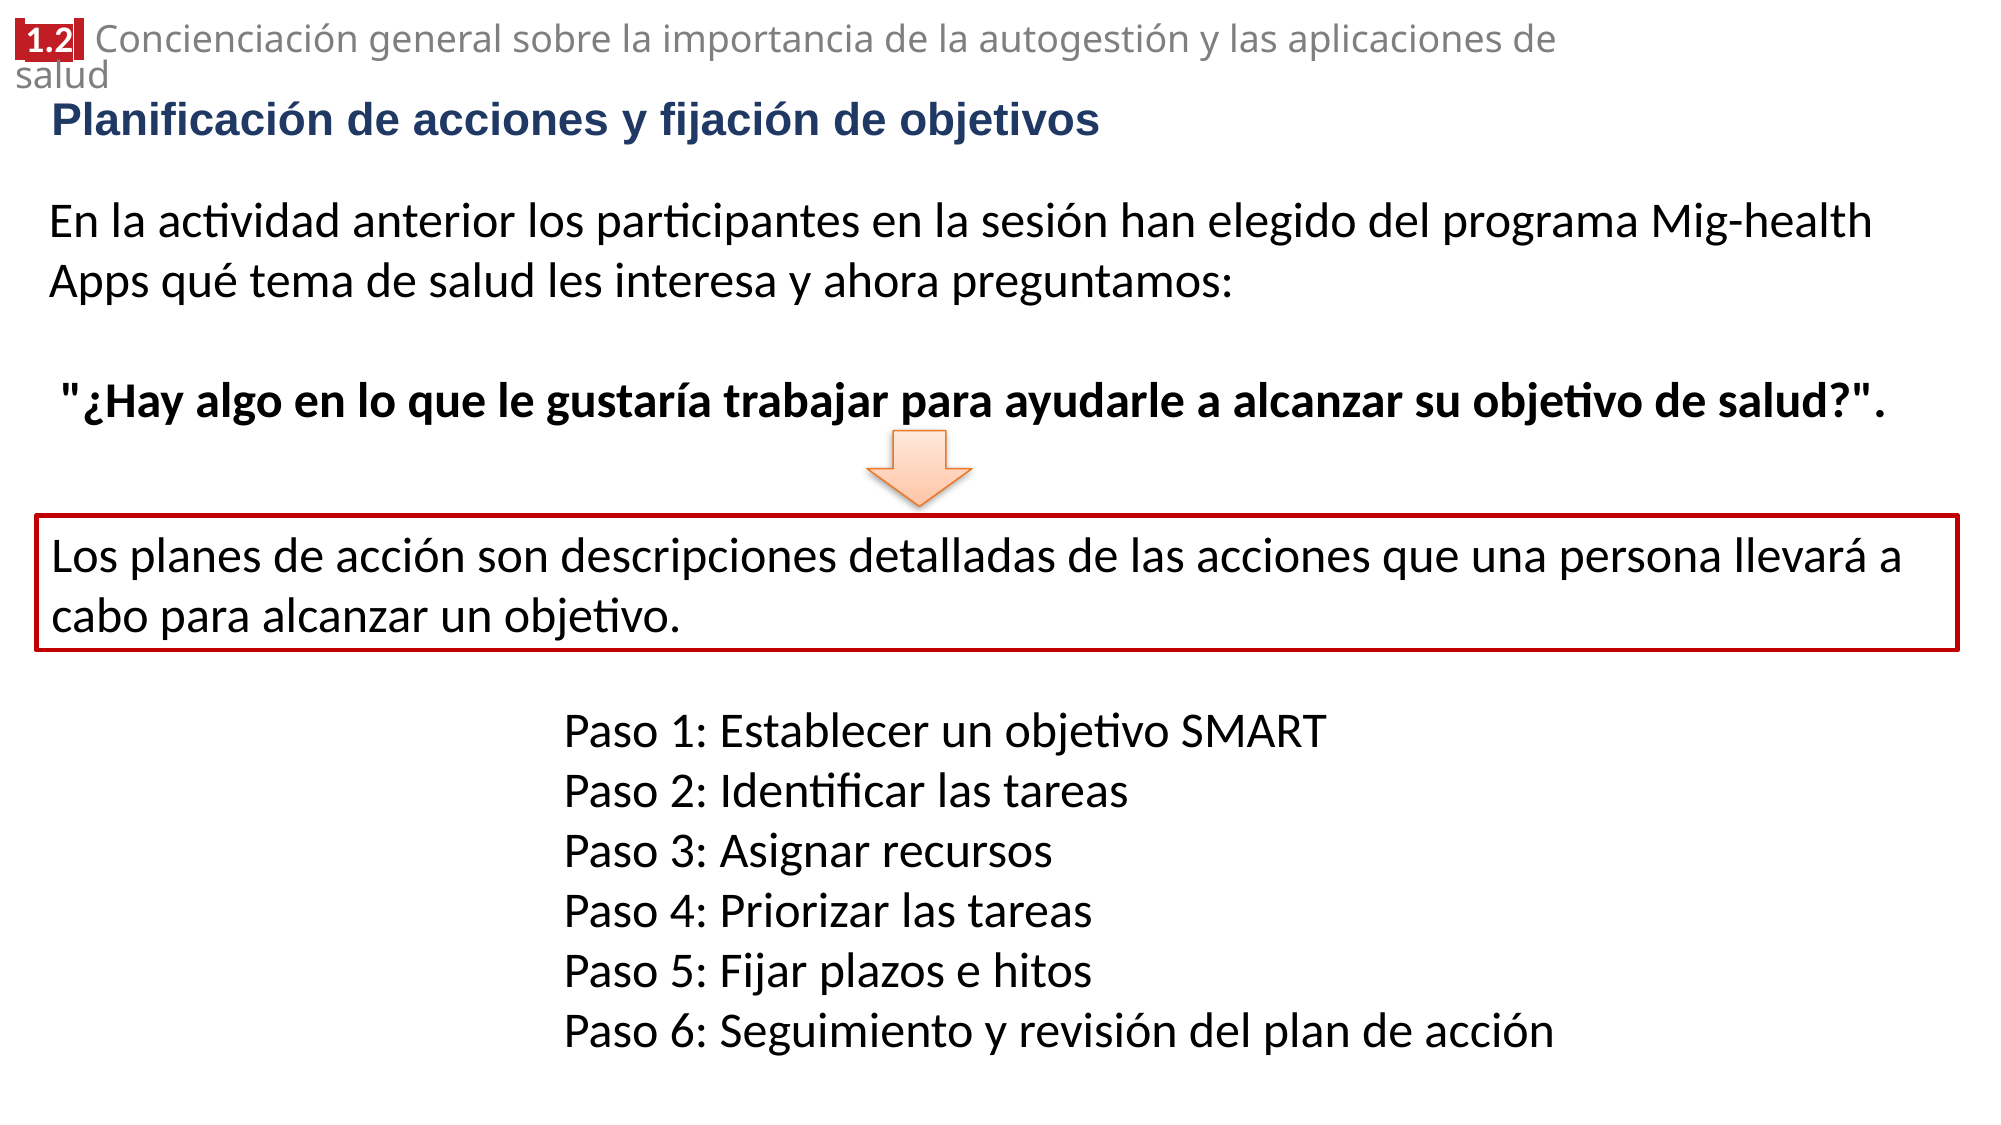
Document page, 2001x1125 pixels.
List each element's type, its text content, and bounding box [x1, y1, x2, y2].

text_box [866, 430, 973, 507]
text_box En la actividad anterior los participantes en la sesión han elegido del programa Mig-health Apps qué tema de salud les interesa y ahora preguntamos: "¿Hay algo en lo que le gustaría trabajar para ayudarle a alcanzar su objetivo de salud?". [33, 179, 1911, 438]
text_box Los planes de acción son descripciones detalladas de las acciones que una persona llevará a cabo para alcanzar un objetivo. [36, 515, 1958, 651]
text_box Paso 1: Establecer un objetivo SMART Paso 2: Identificar las tareas Paso 3: Asignar recursos Paso 4: Priorizar las tareas Paso 5: Fijar plazos e hitos Paso 6: Seguimiento y revisión del plan de acción [548, 690, 1839, 1069]
title Planificación de acciones y fijación de objetivos [36, 57, 1851, 178]
